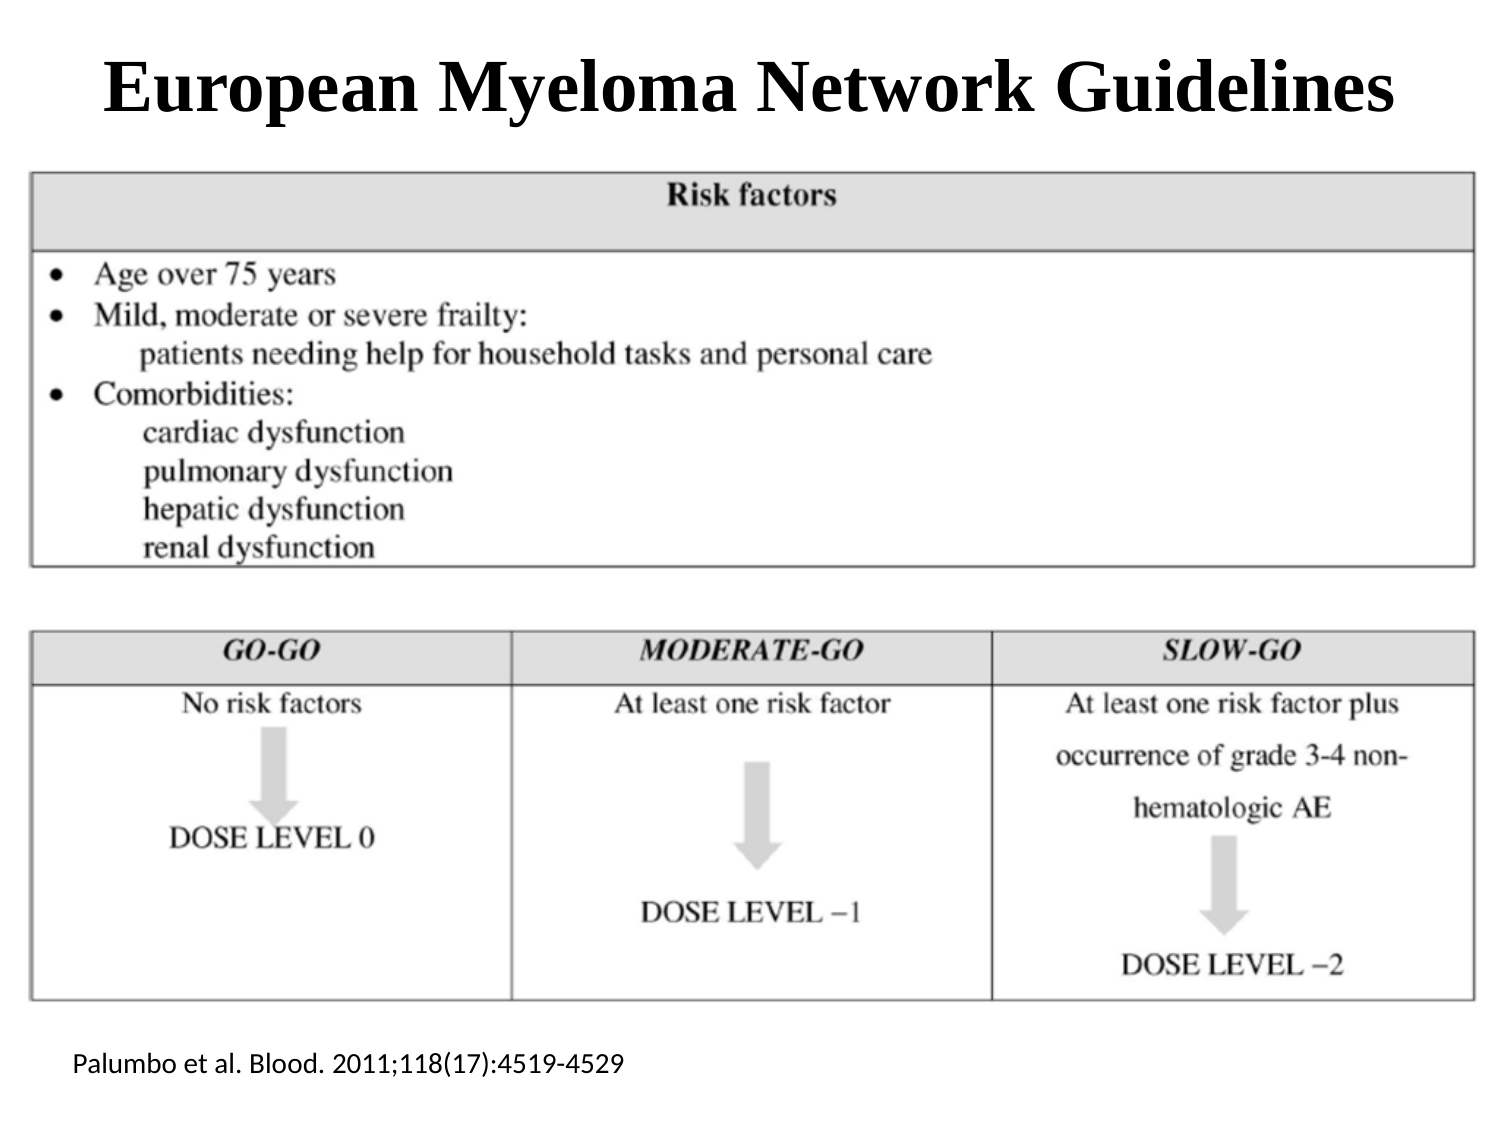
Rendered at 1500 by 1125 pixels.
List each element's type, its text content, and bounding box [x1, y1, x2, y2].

text_box Palumbo et al. Blood. 2011;118(17):4519-4529 [57, 1037, 640, 1088]
title European Myeloma Network Guidelines [0, 12, 1500, 150]
picture [24, 153, 1488, 1026]
